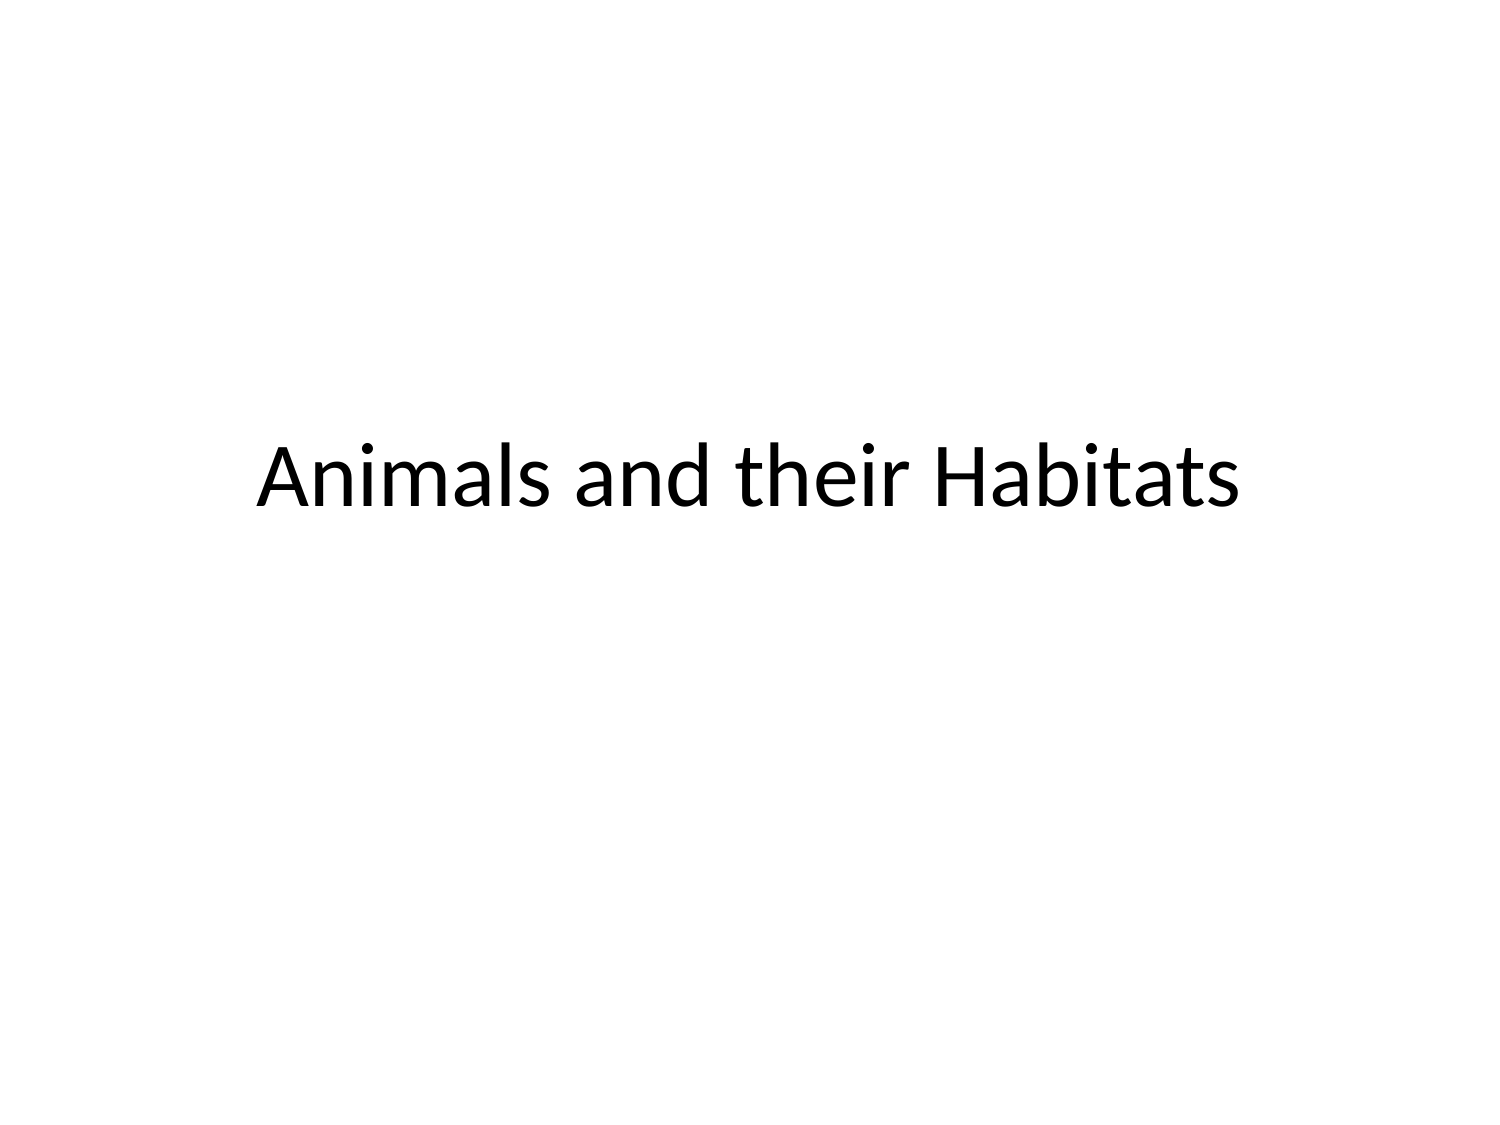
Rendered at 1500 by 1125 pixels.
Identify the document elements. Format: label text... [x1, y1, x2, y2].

title Animals and their Habitats [112, 349, 1388, 591]
